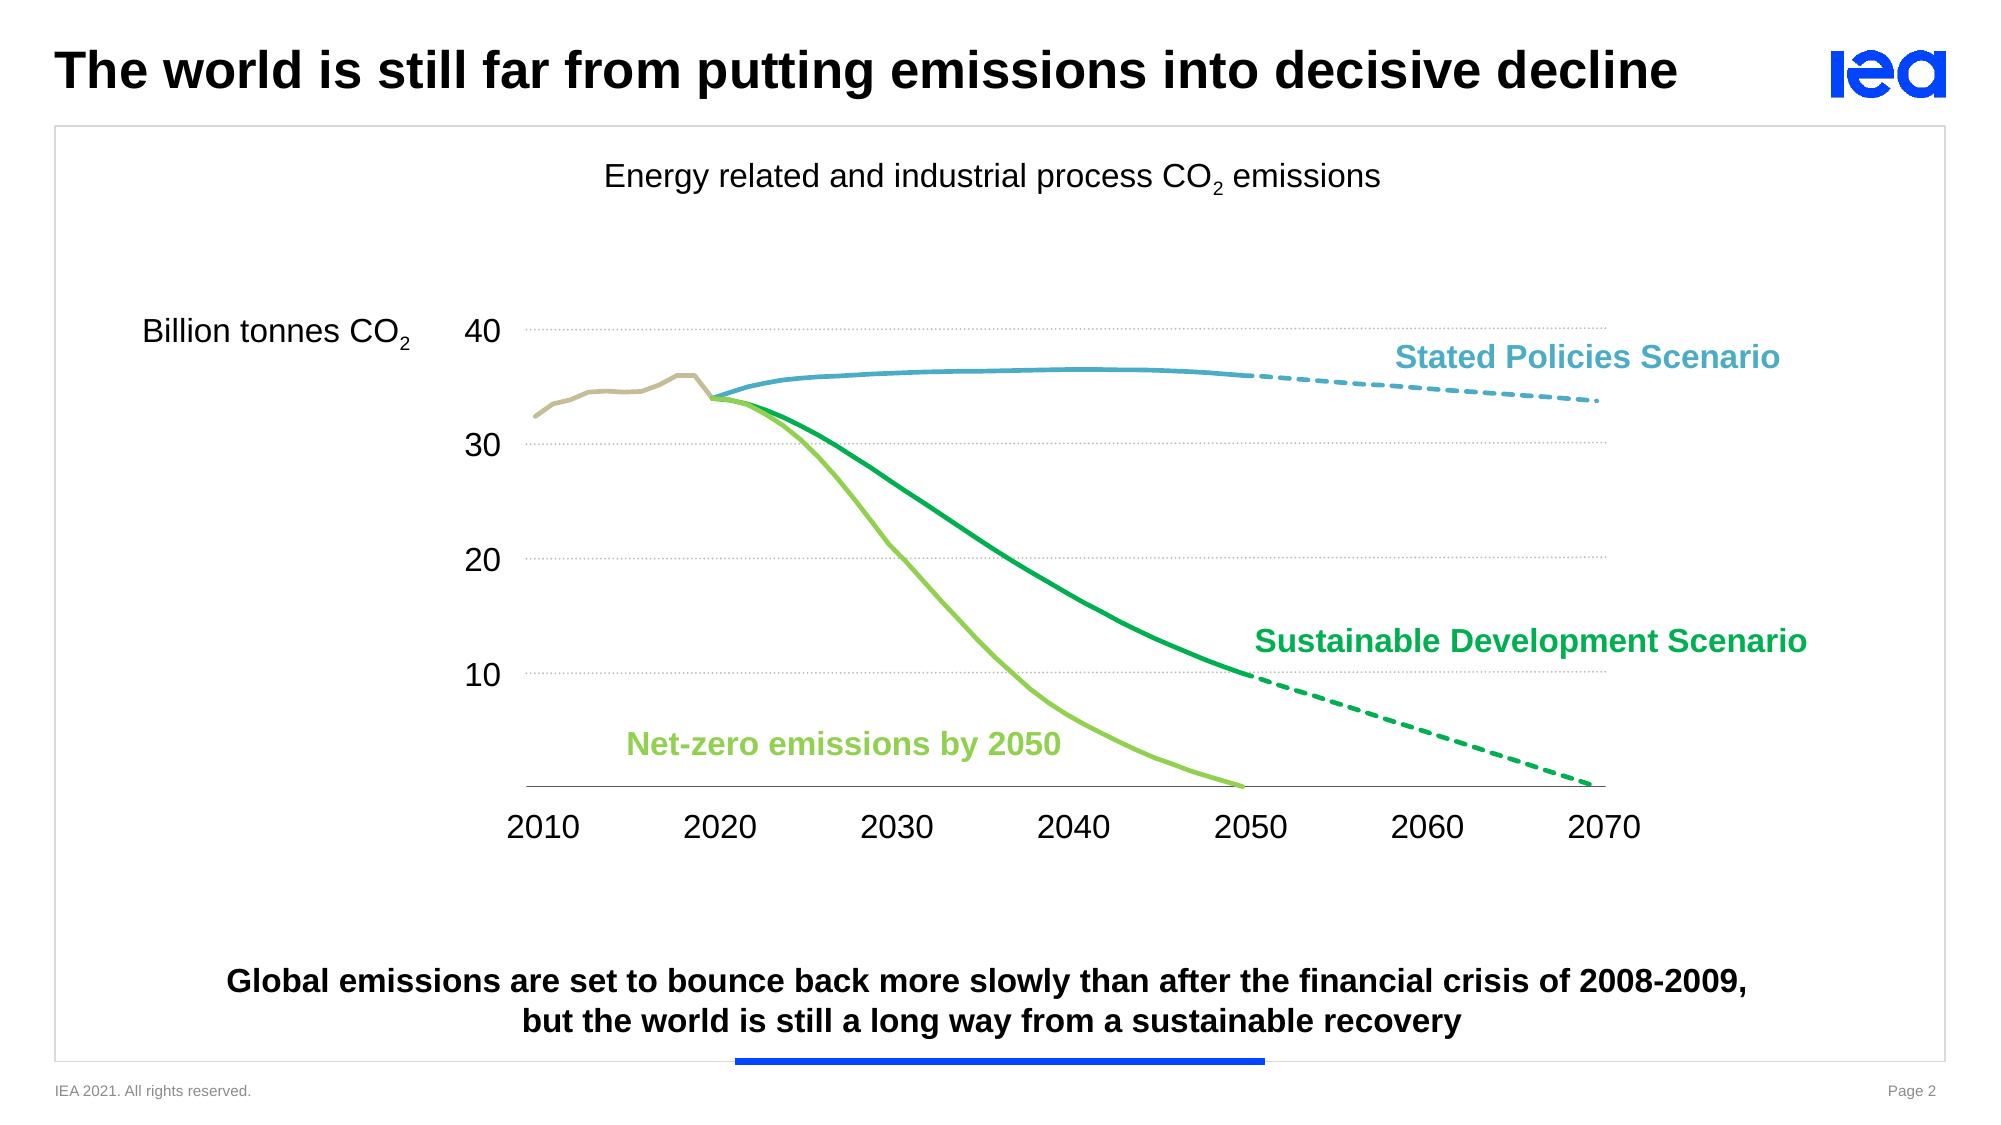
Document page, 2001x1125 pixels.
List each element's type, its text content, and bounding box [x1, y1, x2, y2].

text_box [535, 375, 713, 417]
text_box [749, 404, 1242, 674]
text_box Stated Policies Scenario [1394, 335, 1782, 376]
text_box 2030 [860, 805, 935, 846]
picture [1831, 50, 1946, 98]
text_box 2060 [1390, 805, 1465, 846]
list Energy related and industrial process CO2 emissions [54, 146, 1946, 209]
text_box [712, 398, 1243, 787]
text_box Billion tonnes CO2 [142, 308, 411, 355]
text_box Net-zero emissions by 2050 [626, 721, 1063, 762]
text_box 2050 [1213, 805, 1289, 846]
text_box 40 [455, 308, 502, 349]
text_box Sustainable Development Scenario [1254, 619, 1809, 660]
text_box 30 [455, 423, 502, 464]
text_box [713, 369, 1242, 399]
text_box 2010 [506, 805, 581, 846]
text_box 2070 [1567, 805, 1642, 846]
list Global emissions are set to bounce back more slowly than after the financial crisis of 2008-2009, but the world is still a long way from a sustainable recovery [54, 957, 1946, 1054]
text_box 2040 [1036, 805, 1112, 846]
text_box 2020 [683, 805, 758, 846]
list The world is still far from putting emissions into decisive decline [54, 35, 1804, 122]
text_box 10 [455, 652, 502, 693]
text_box 20 [455, 537, 502, 578]
